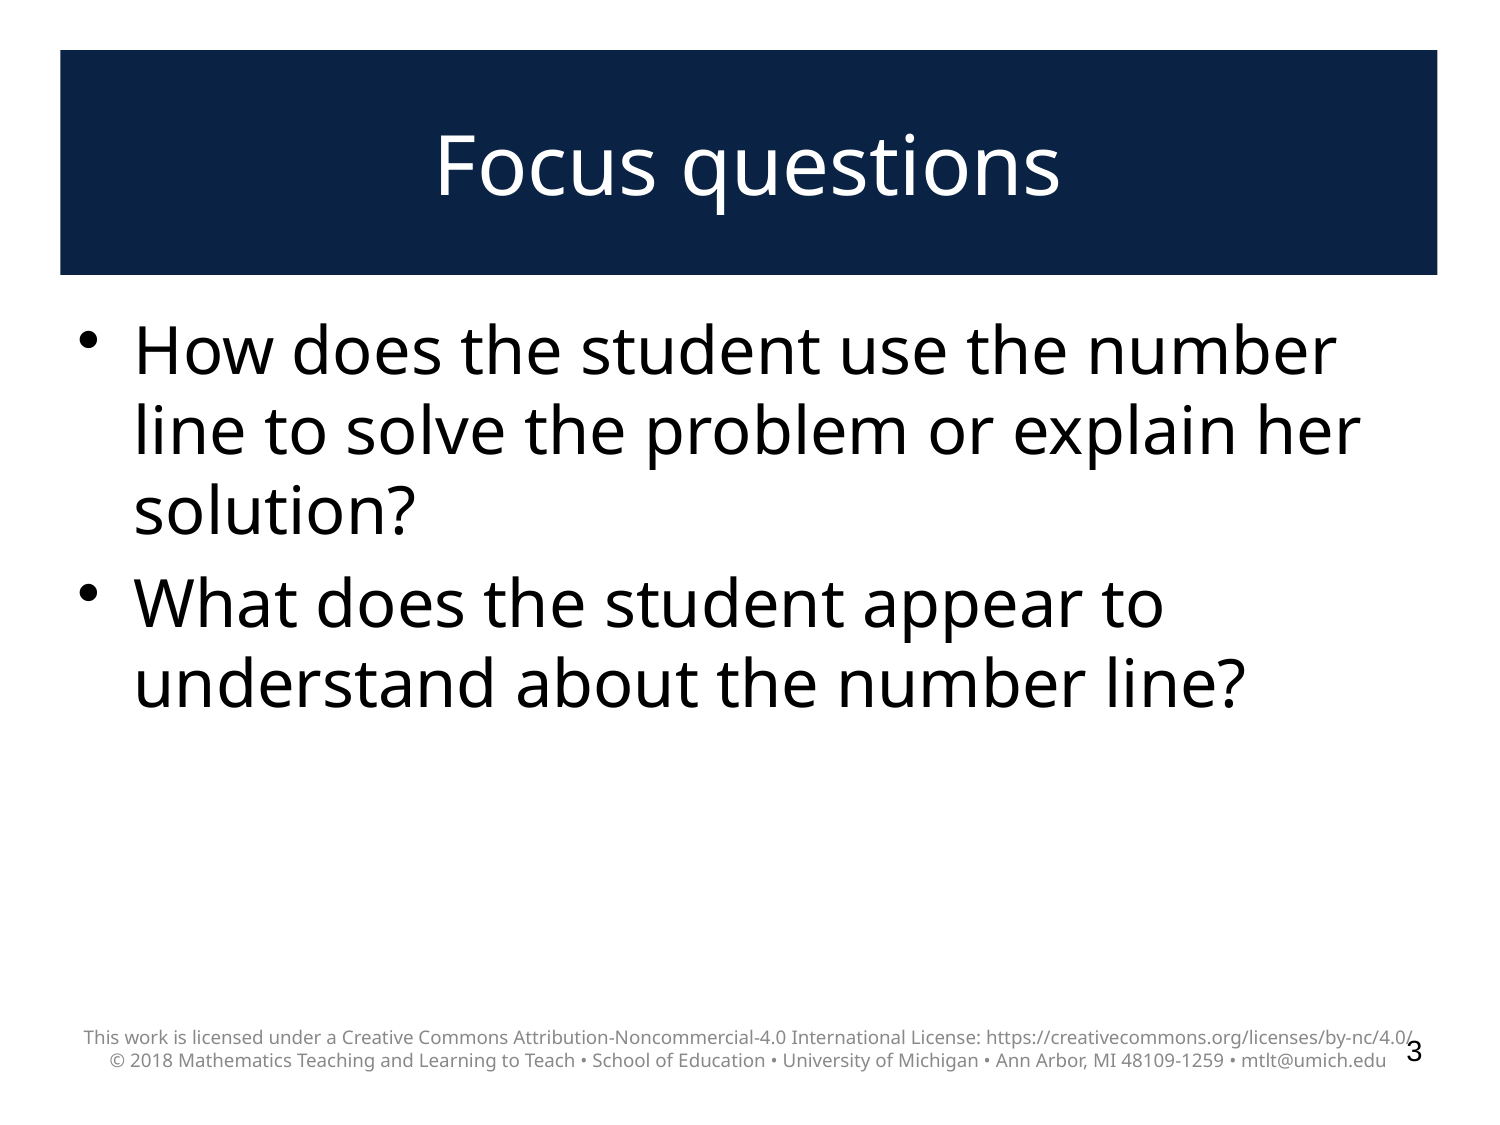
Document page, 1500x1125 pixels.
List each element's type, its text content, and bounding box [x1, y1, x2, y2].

title Focus questions [60, 50, 1438, 275]
footer This work is licensed under a Creative Commons Attribution-Noncommercial-4.0 International License: https://creativecommons.org/licenses/by-nc/4.0/ © 2018 Mathematics Teaching and Learning to Teach • School of Education • University of Michigan • Ann Arbor, MI 48109-1259 • mtlt@umich.edu [62, 1009, 1438, 1088]
list How does the student use the number line to solve the problem or explain her solution? What does the student appear to understand about the number line? [62, 299, 1438, 1005]
